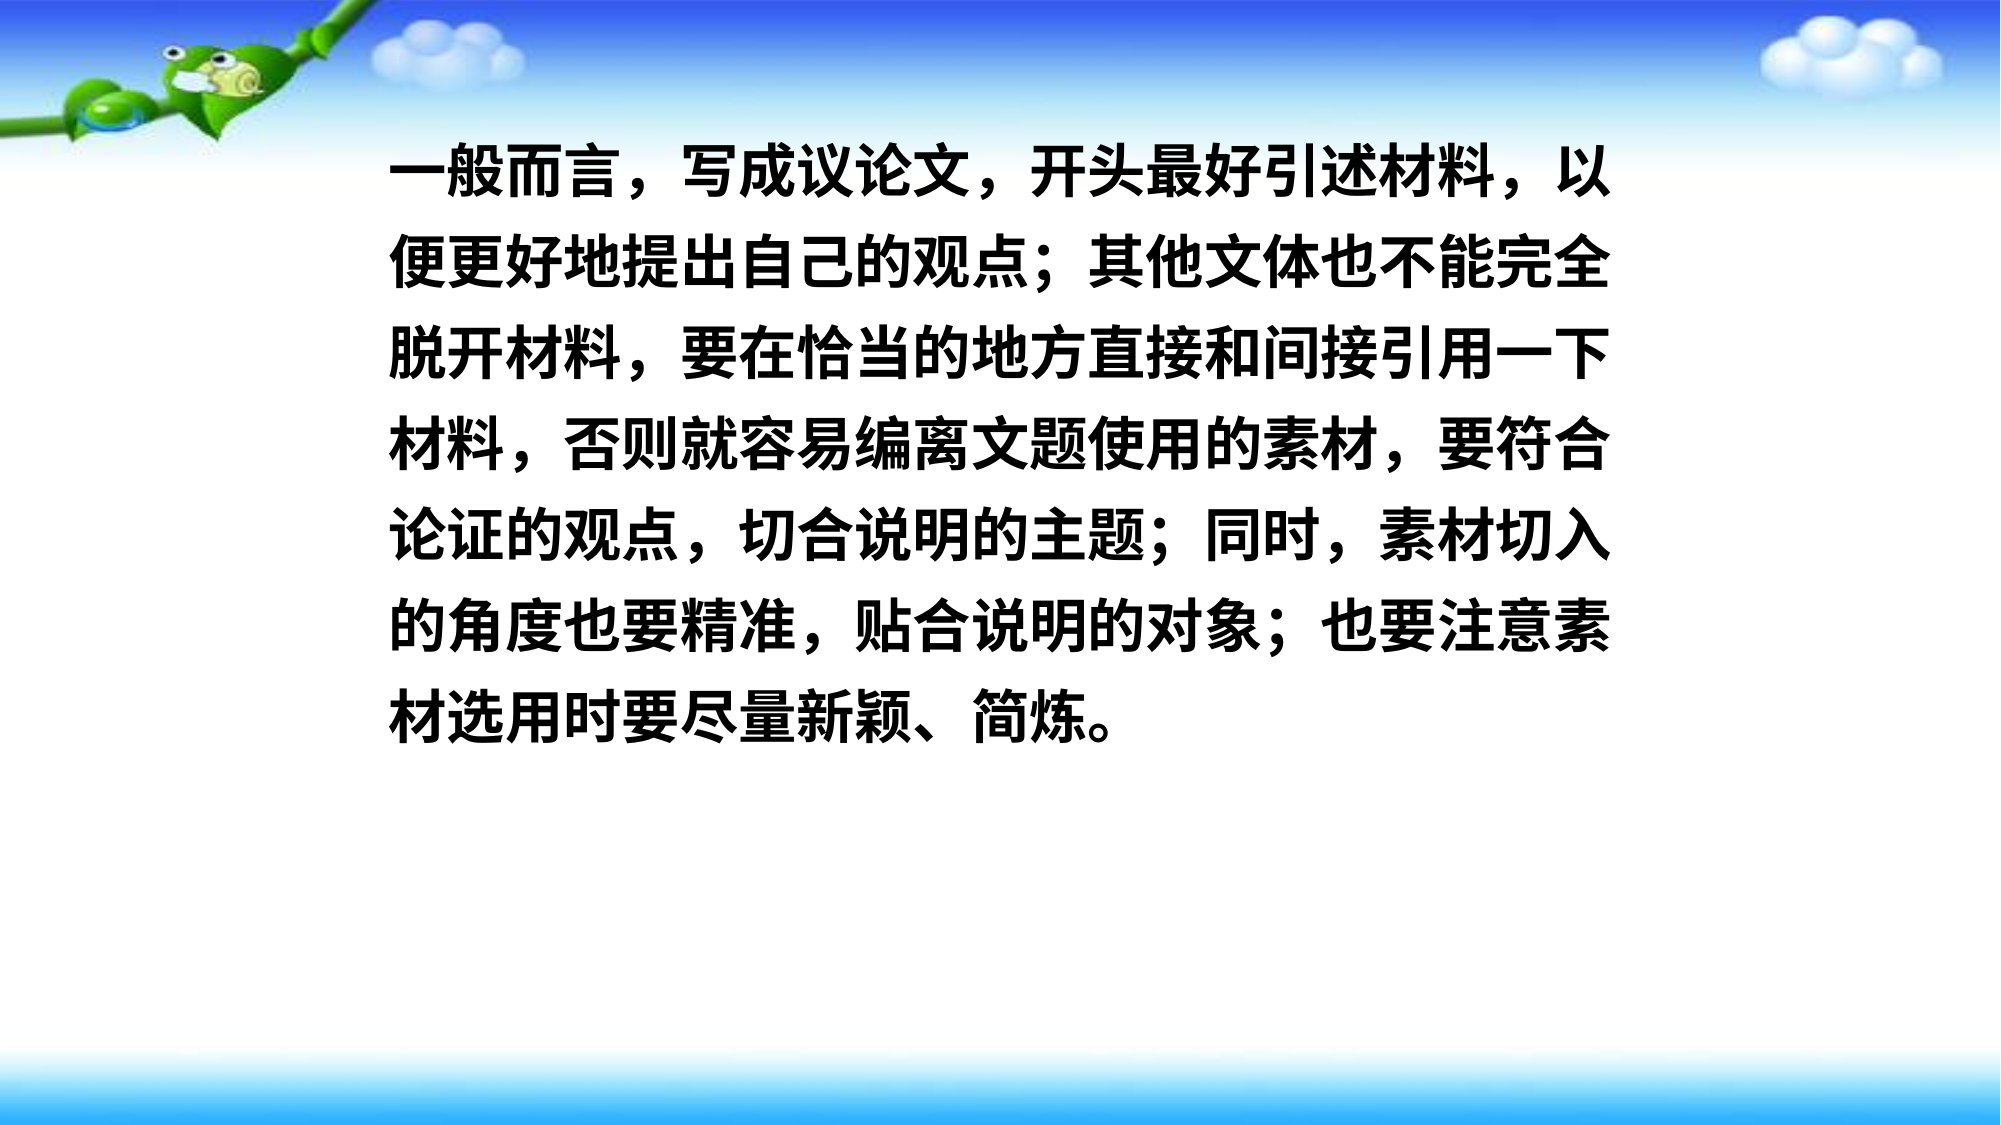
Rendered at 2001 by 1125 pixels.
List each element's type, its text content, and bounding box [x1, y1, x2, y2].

text_box 一般而言，写成议论文，开头最好引述材料，以便更好地提出自己的观点；其他文体也不能完全脱开材料，要在恰当的地方直接和间接引用一下材料，否则就容易编离文题使用的素材，要符合论证的观点，切合说明的主题；同时，素材切入的角度也要精准，贴合说明的对象；也要注意素材选用时要尽量新颖、简炼。 [373, 105, 1657, 758]
picture [0, 0, 2001, 1125]
